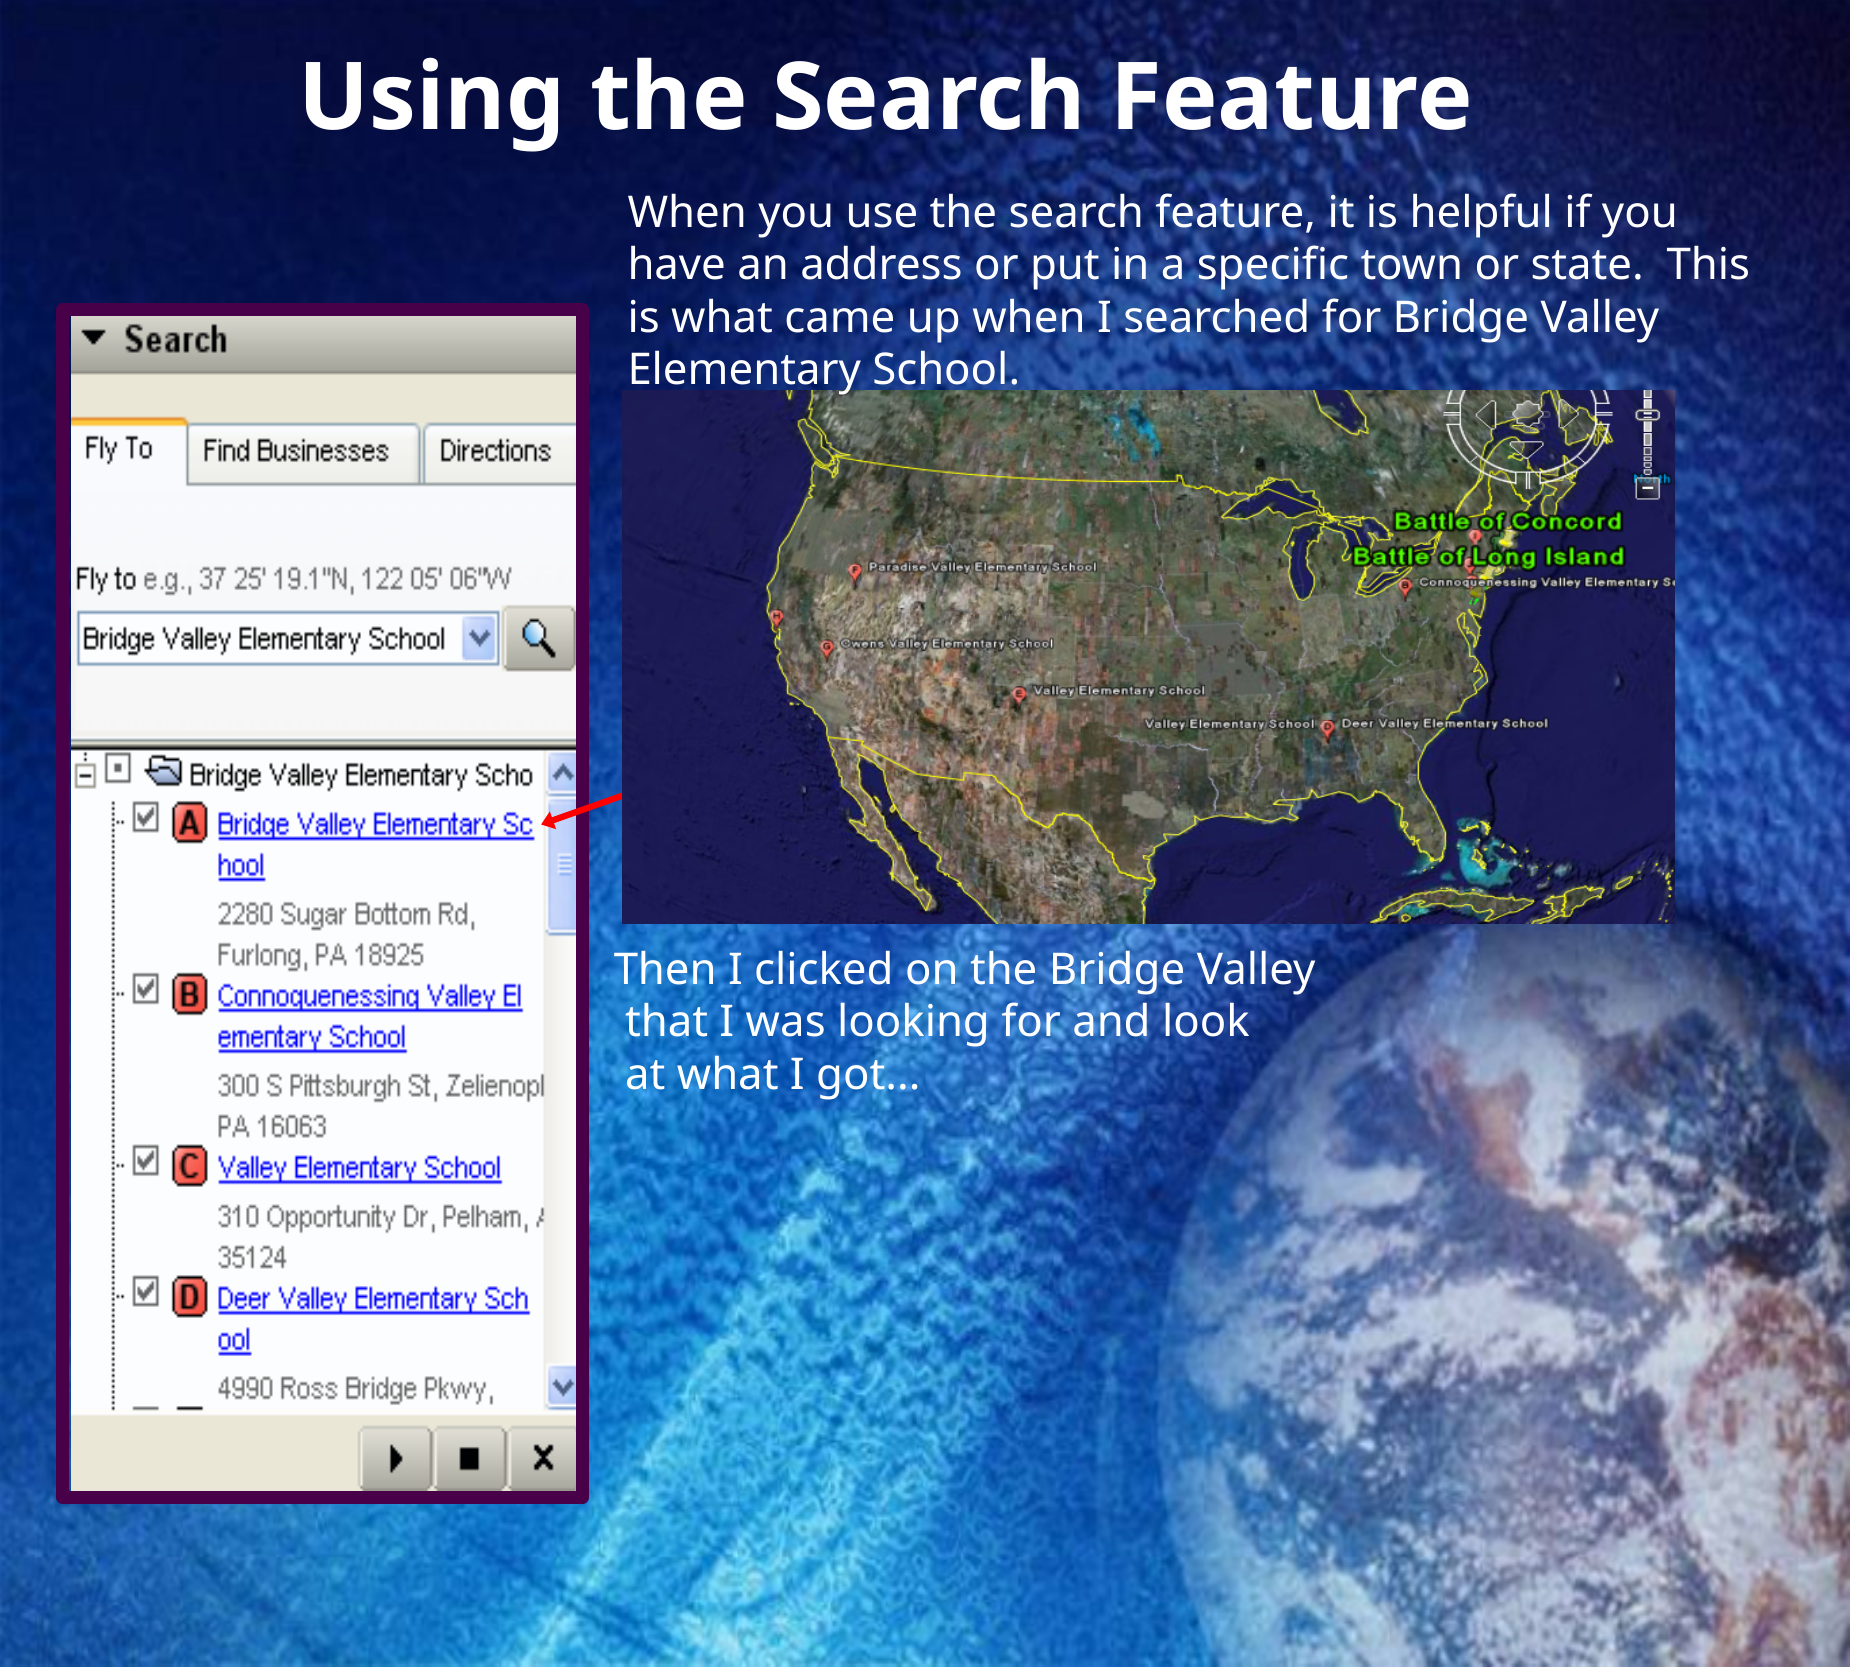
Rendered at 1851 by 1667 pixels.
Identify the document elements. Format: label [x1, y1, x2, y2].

picture [0, 0, 1850, 1667]
text_box [62, 309, 787, 1498]
